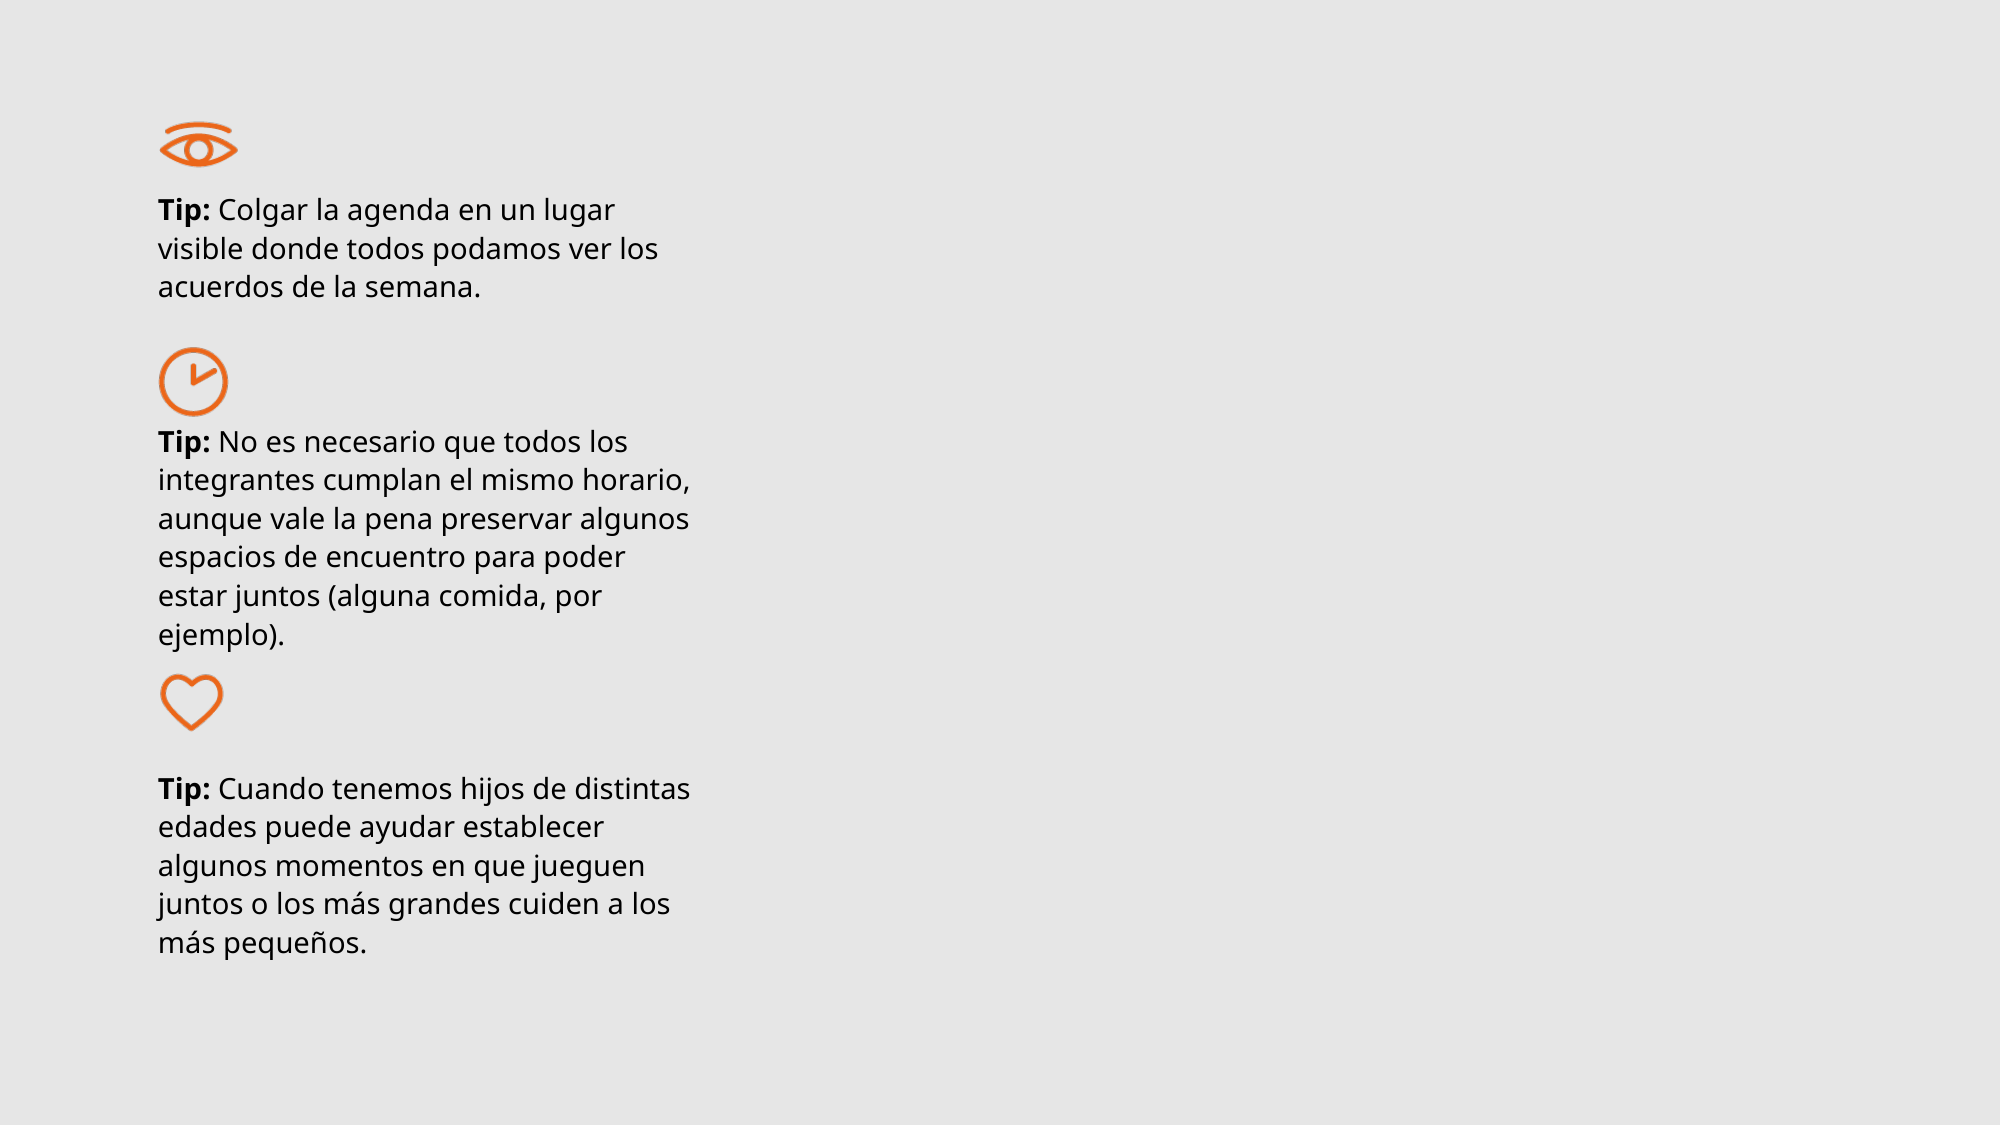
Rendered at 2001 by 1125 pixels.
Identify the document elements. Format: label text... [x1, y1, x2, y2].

text_box Tip: Colgar la agenda en un lugar visible donde todos podamos ver los acuerdos de la semana. Tip: No es necesario que todos los integrantes cumplan el mismo horario, aunque vale la pena preservar algunos espacios de encuentro para poder estar juntos (alguna comida, por ejemplo). Tip: Cuando tenemos hijos de distintas edades puede ayudar establecer algunos momentos en que jueguen juntos o los más grandes cuiden a los más pequeños. [157, 187, 701, 1037]
picture [150, 656, 237, 742]
picture [150, 340, 237, 427]
picture [155, 102, 242, 188]
